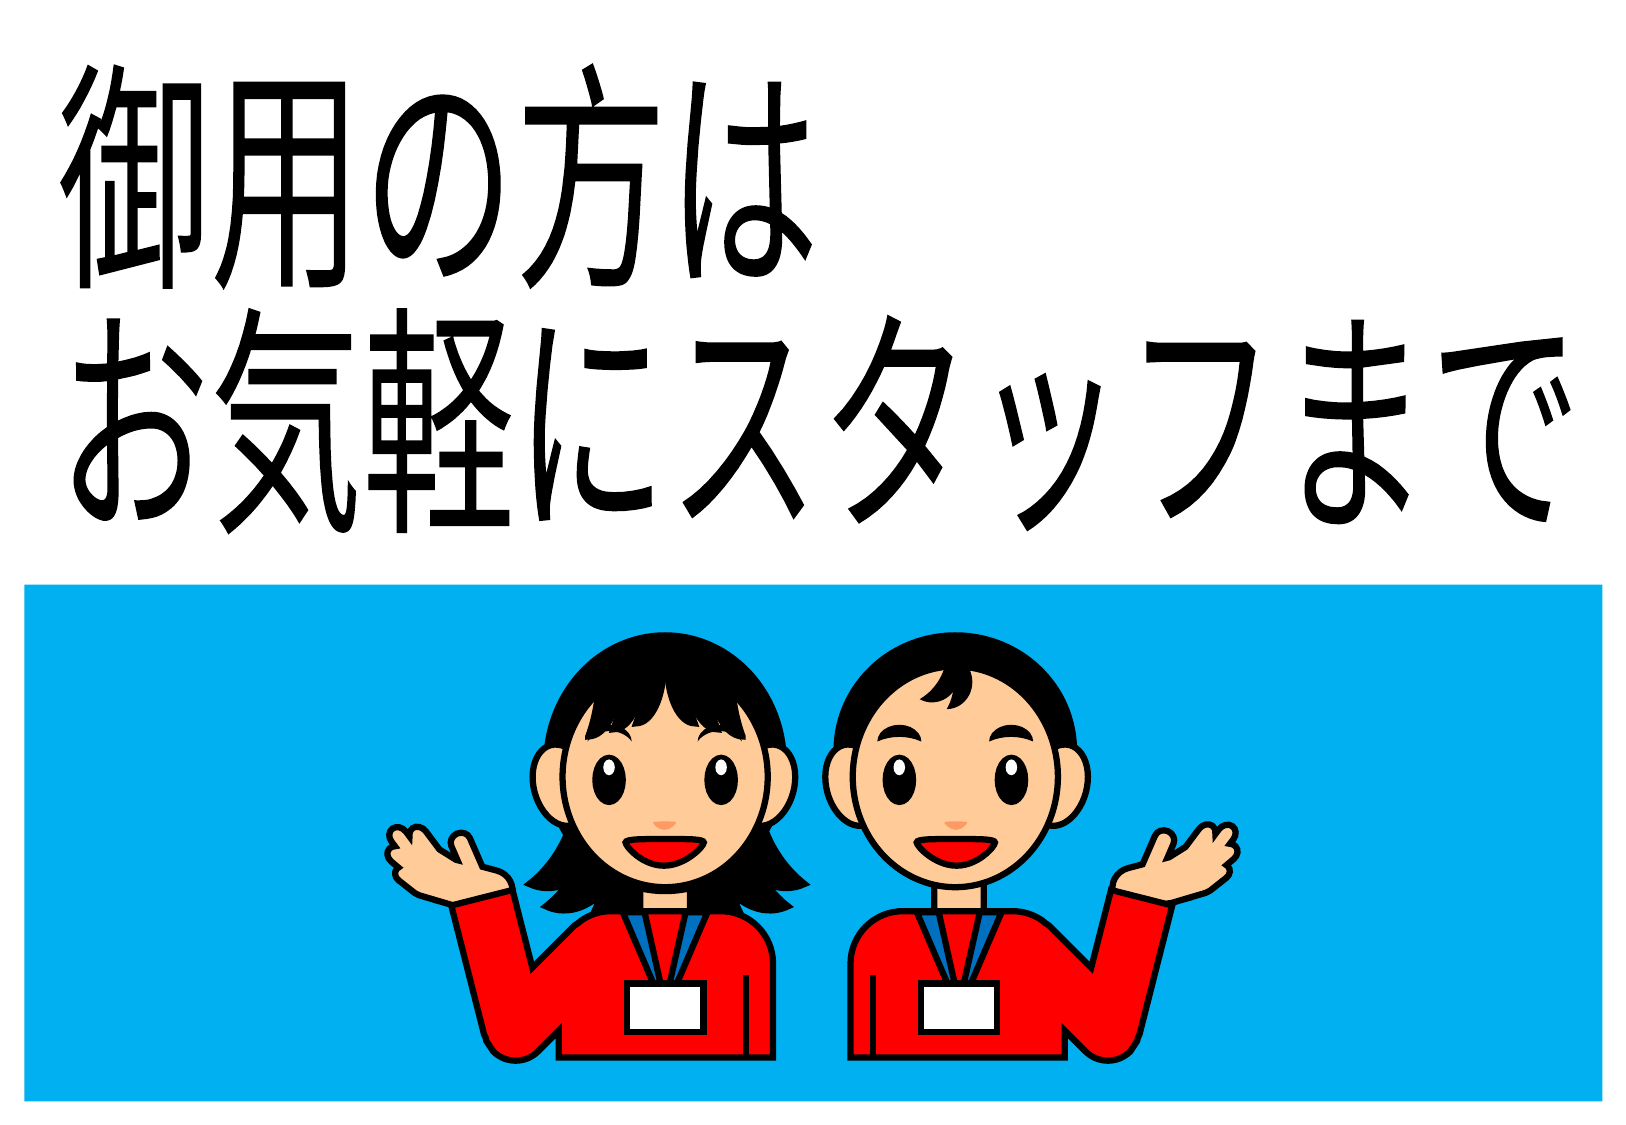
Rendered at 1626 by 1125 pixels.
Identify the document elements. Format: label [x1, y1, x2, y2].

text_box [396, 635, 1229, 1061]
text_box [22, 583, 1604, 1103]
